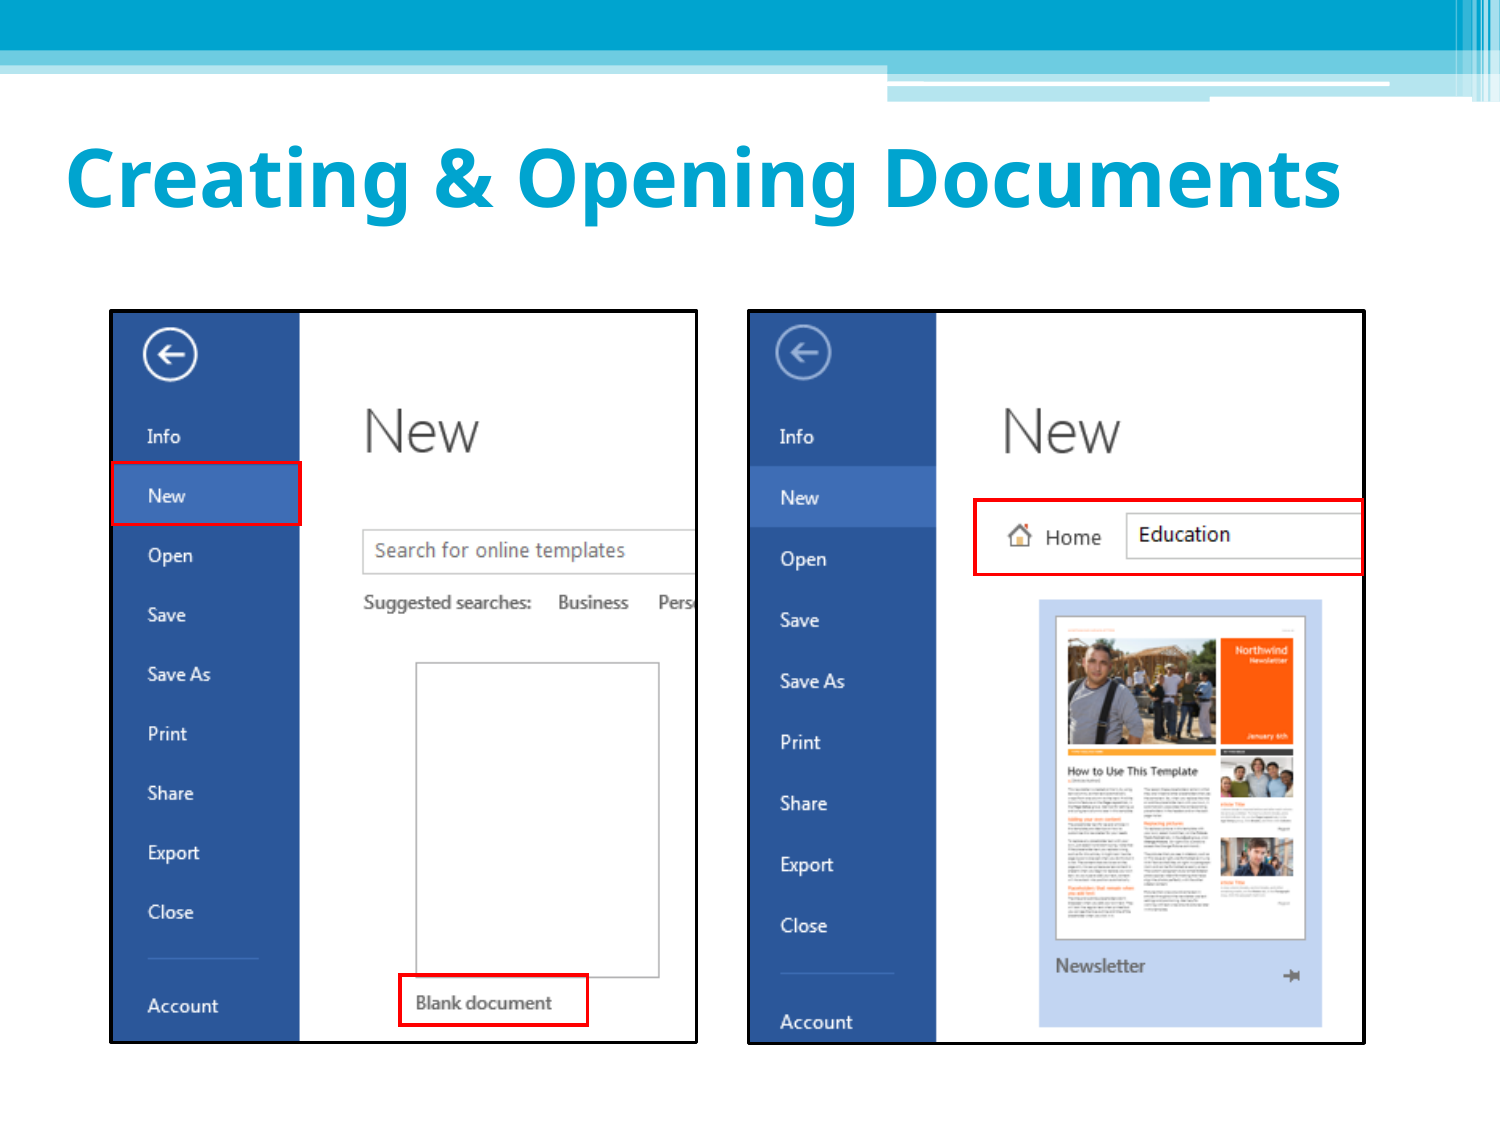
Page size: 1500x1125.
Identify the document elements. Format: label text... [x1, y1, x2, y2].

title Creating & Opening Documents [50, 87, 1400, 263]
picture [112, 312, 696, 1041]
picture [749, 312, 1363, 1042]
